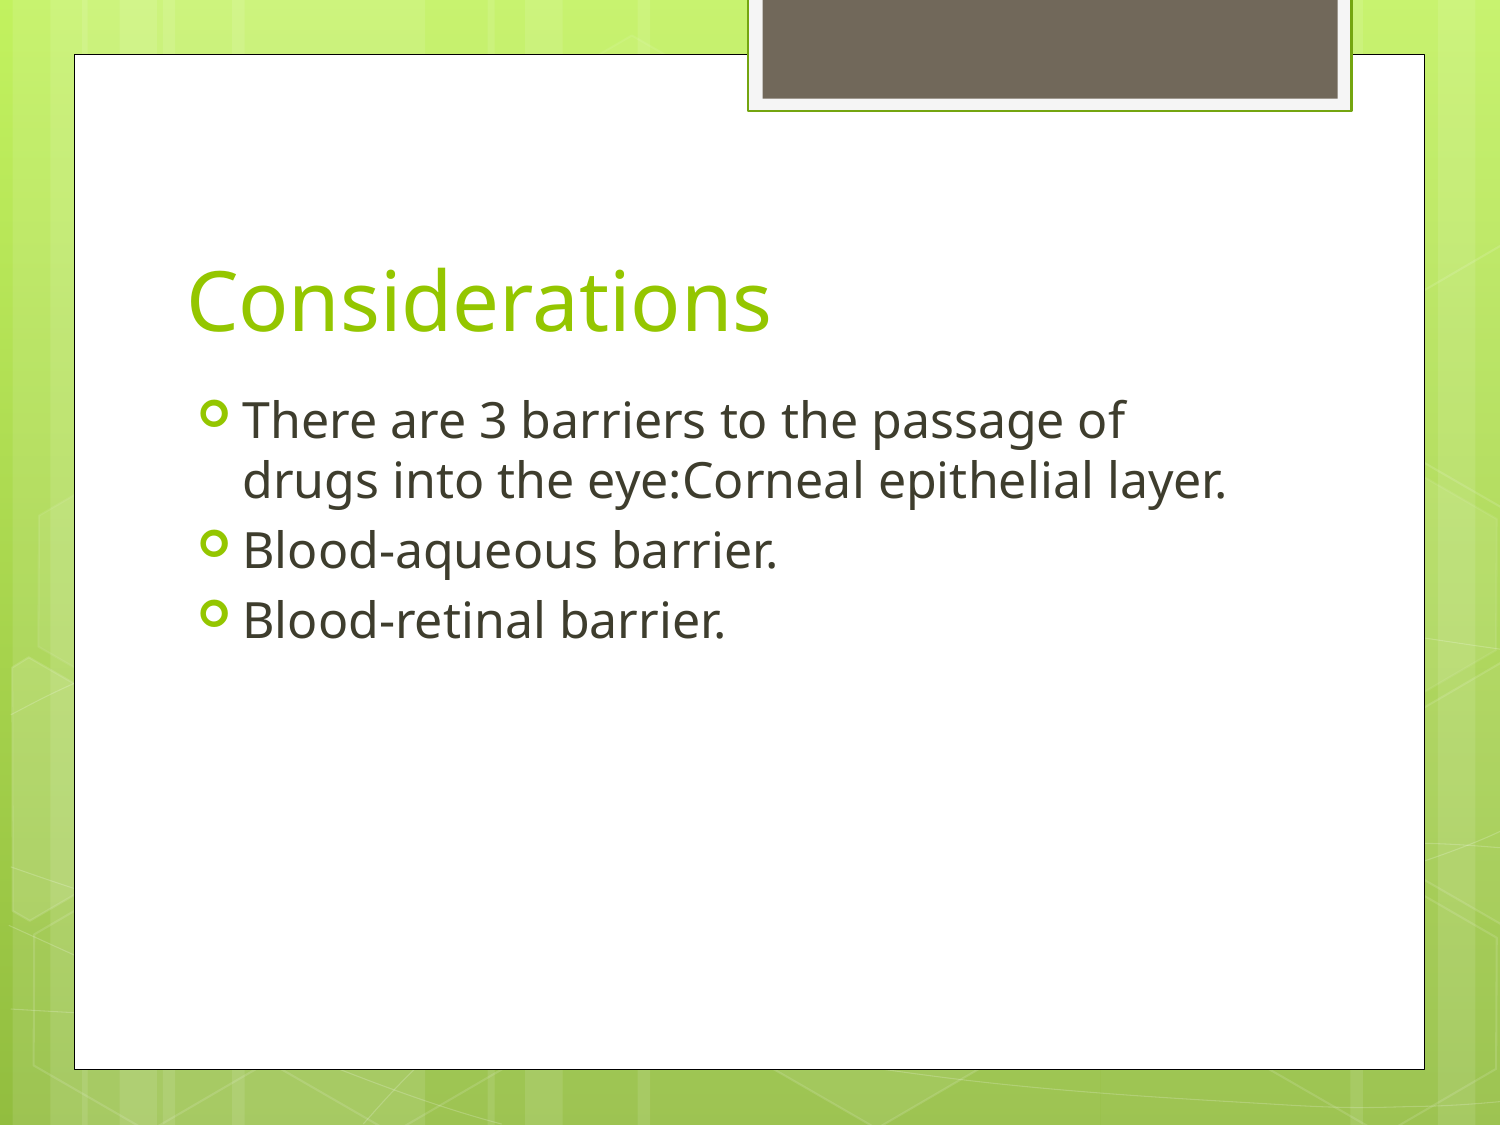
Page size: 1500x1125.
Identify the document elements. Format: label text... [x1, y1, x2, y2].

list There are 3 barriers to the passage of drugs into the eye:Corneal epithelial layer. Blood-aqueous barrier. Blood-retinal barrier. [171, 381, 1283, 957]
title Considerations [171, 168, 1324, 357]
